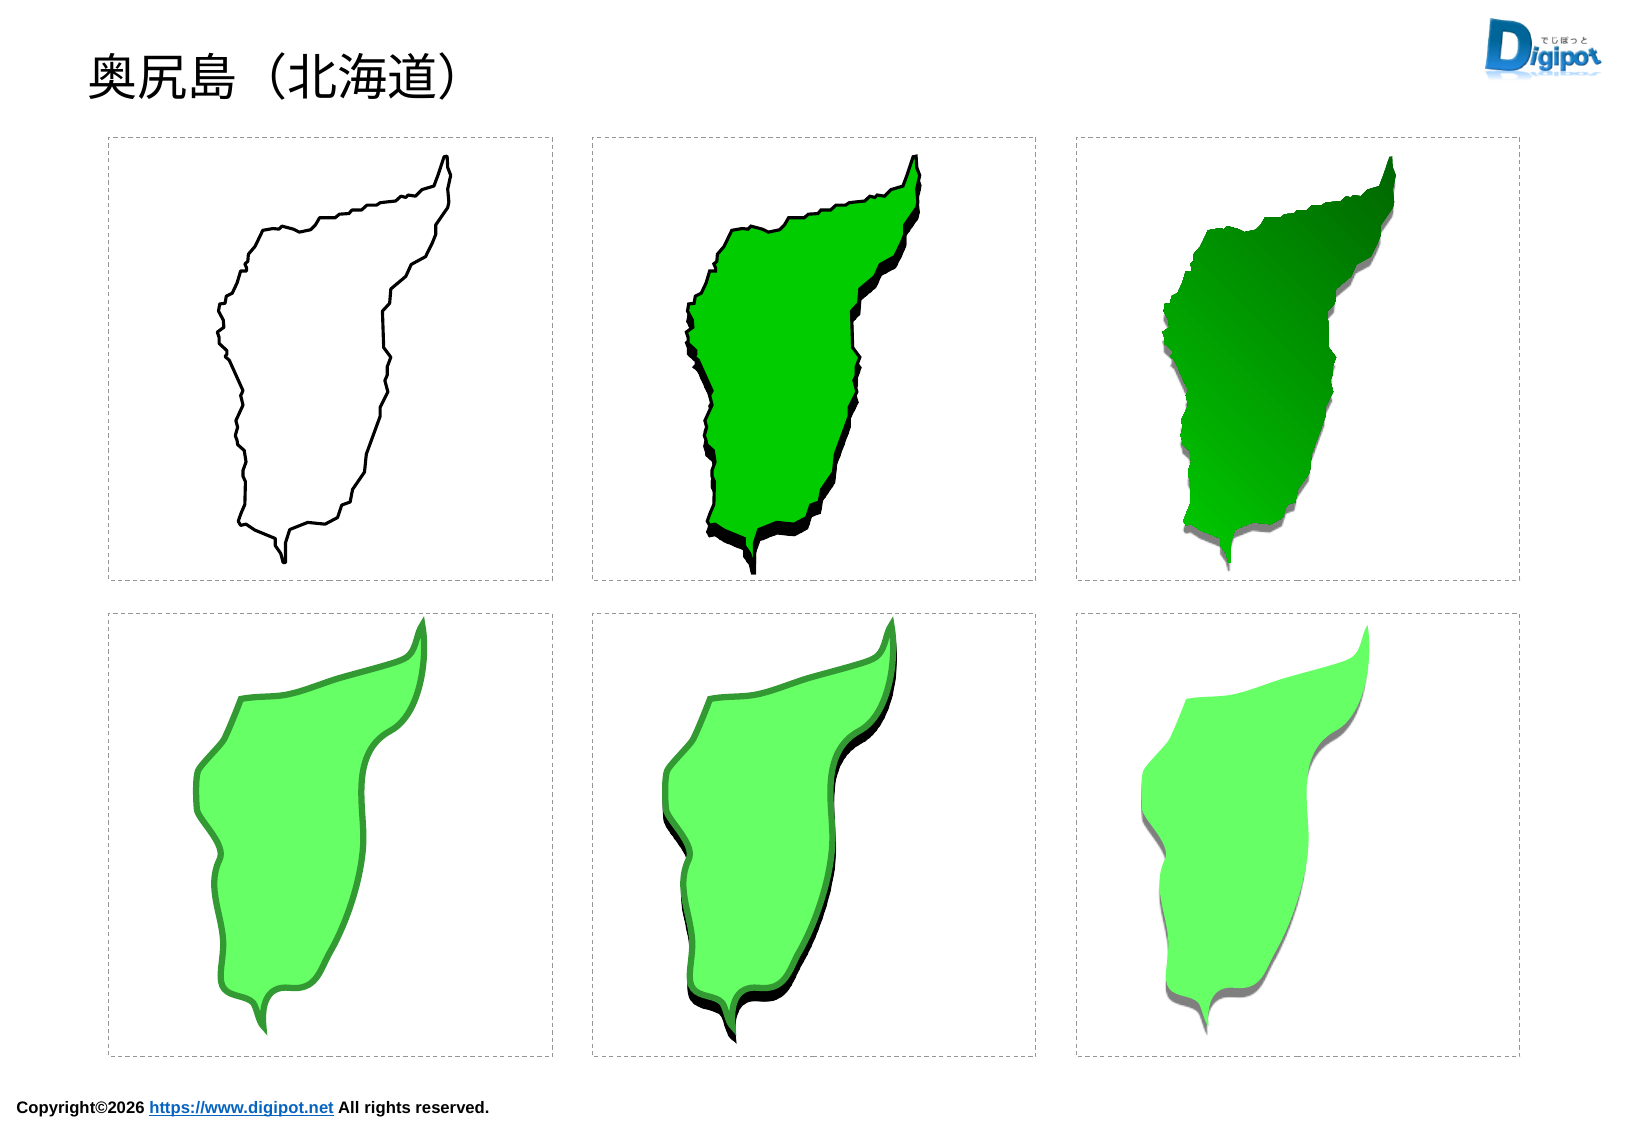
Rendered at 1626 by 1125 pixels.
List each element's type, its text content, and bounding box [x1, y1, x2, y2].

text_box [685, 154, 921, 564]
text_box [195, 622, 426, 1030]
text_box [216, 155, 452, 564]
picture [1485, 18, 1602, 82]
text_box [1161, 154, 1398, 564]
text_box [664, 622, 895, 1030]
text_box [1140, 622, 1371, 1030]
text_box 奥尻島（北海道） [72, 38, 503, 113]
